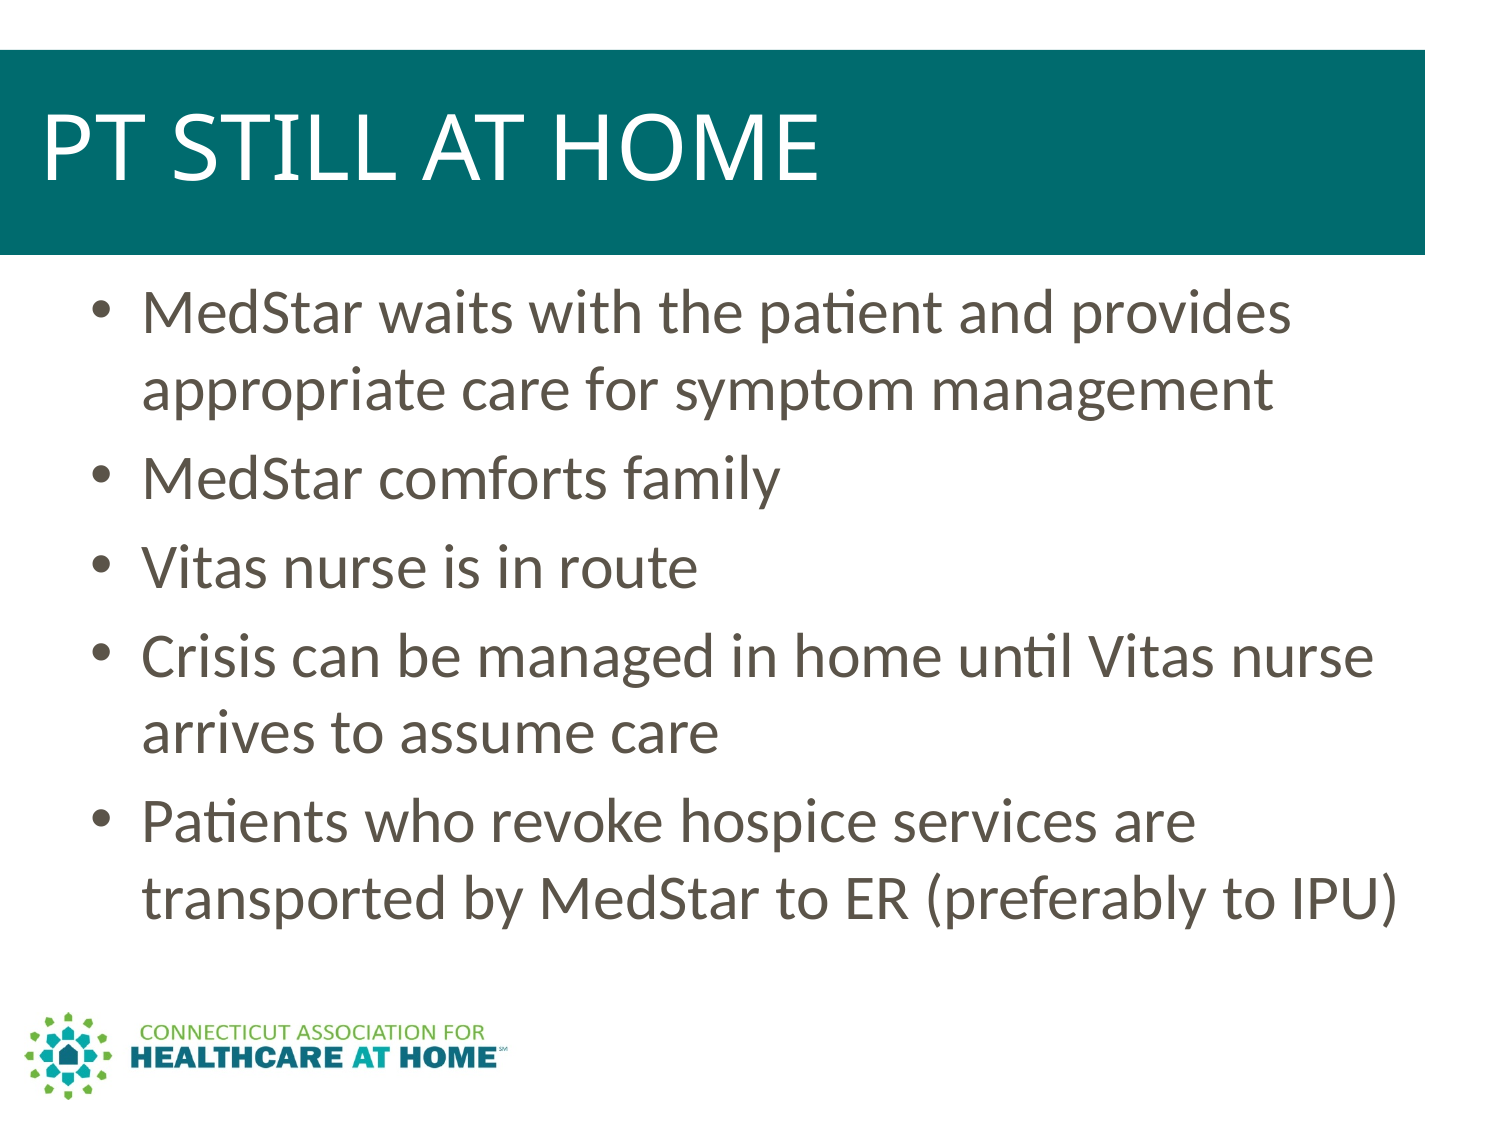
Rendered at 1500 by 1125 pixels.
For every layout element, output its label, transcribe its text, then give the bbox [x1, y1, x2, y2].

list MedStar waits with the patient and provides appropriate care for symptom management MedStar comforts family Vitas nurse is in route Crisis can be managed in home until Vitas nurse arrives to assume care Patients who revoke hospice services are transported by MedStar to ER (preferably to IPU) [75, 262, 1425, 1005]
title Pt still at home [24, 50, 1375, 238]
picture [24, 1012, 520, 1101]
text_box [0, 48, 1427, 257]
